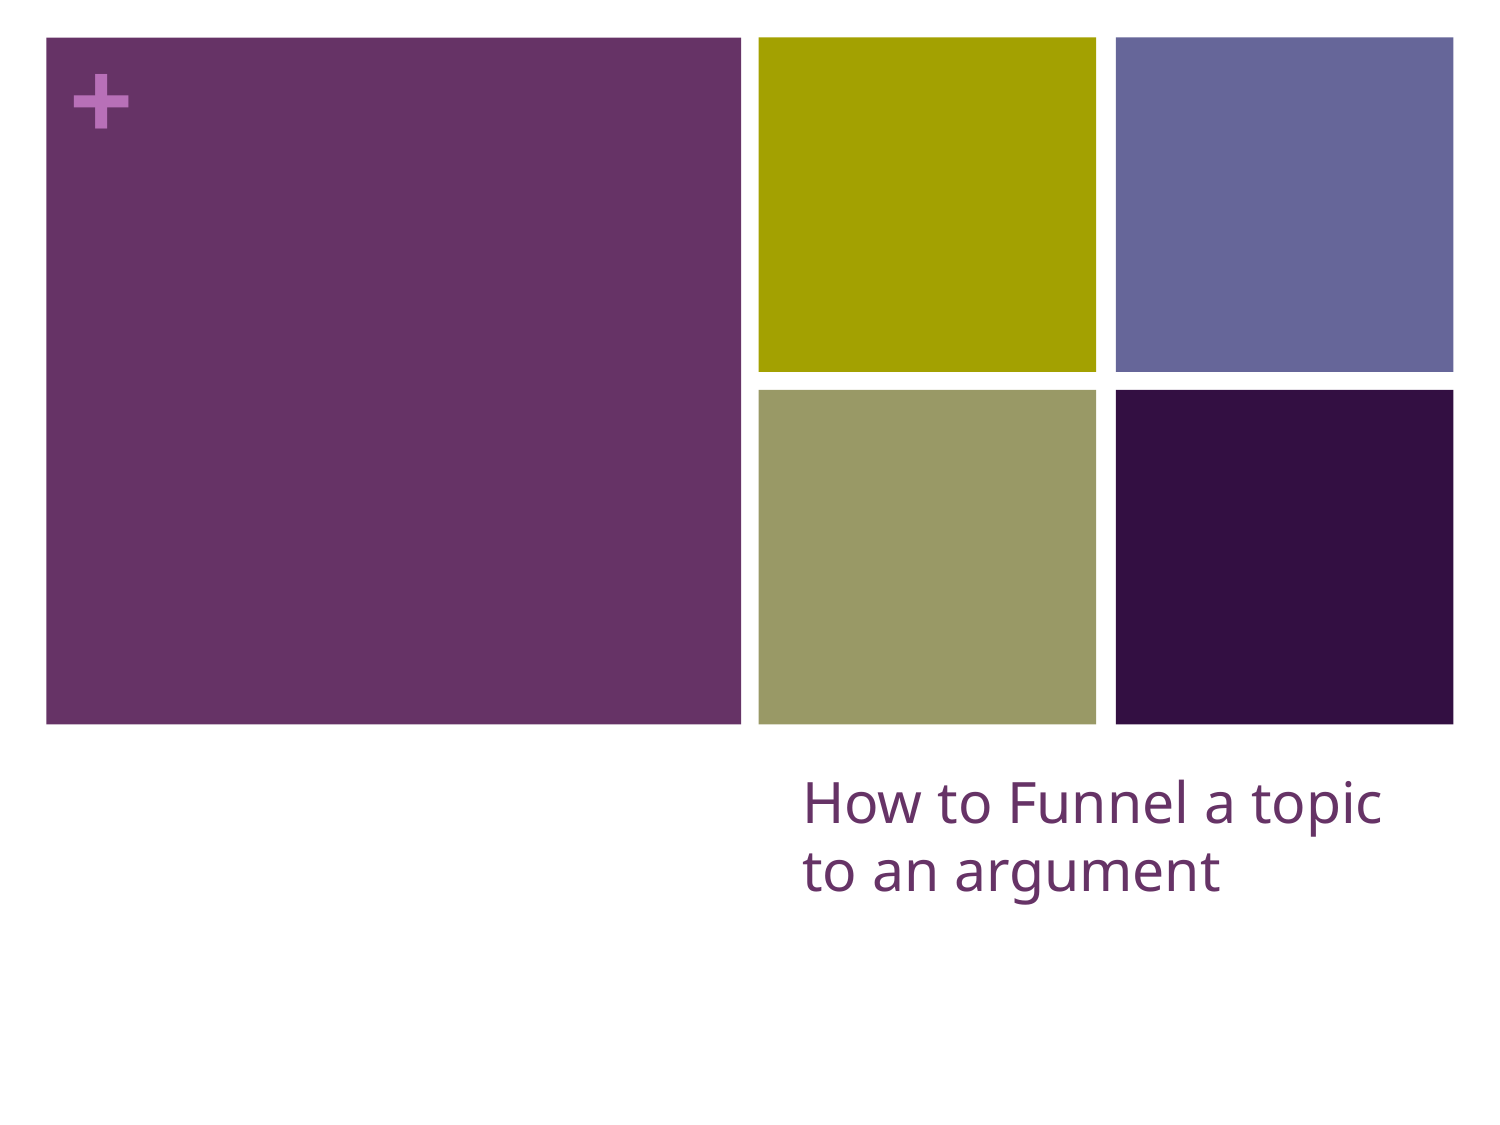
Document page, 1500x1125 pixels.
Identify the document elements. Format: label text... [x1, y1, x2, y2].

title How to Funnel a topic to an argument [787, 758, 1450, 912]
